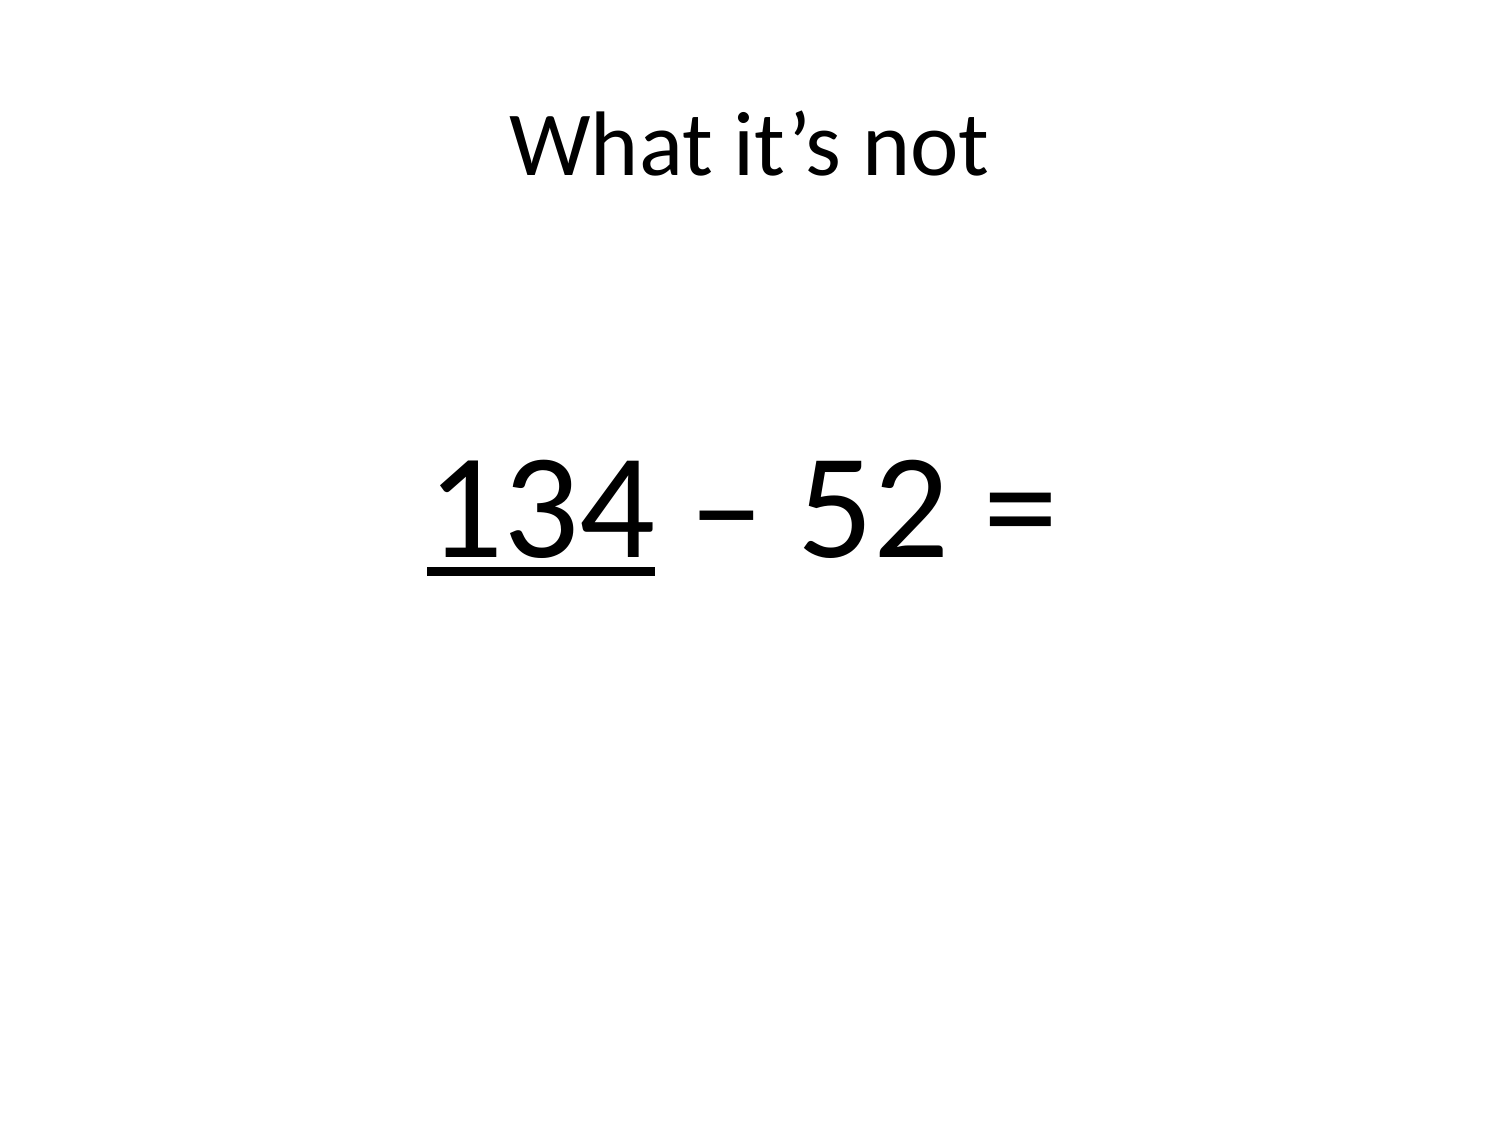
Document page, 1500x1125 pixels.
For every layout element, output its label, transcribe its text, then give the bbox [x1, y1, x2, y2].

title What it’s not [75, 45, 1425, 233]
text_box 134 – 52 = [412, 399, 1113, 595]
